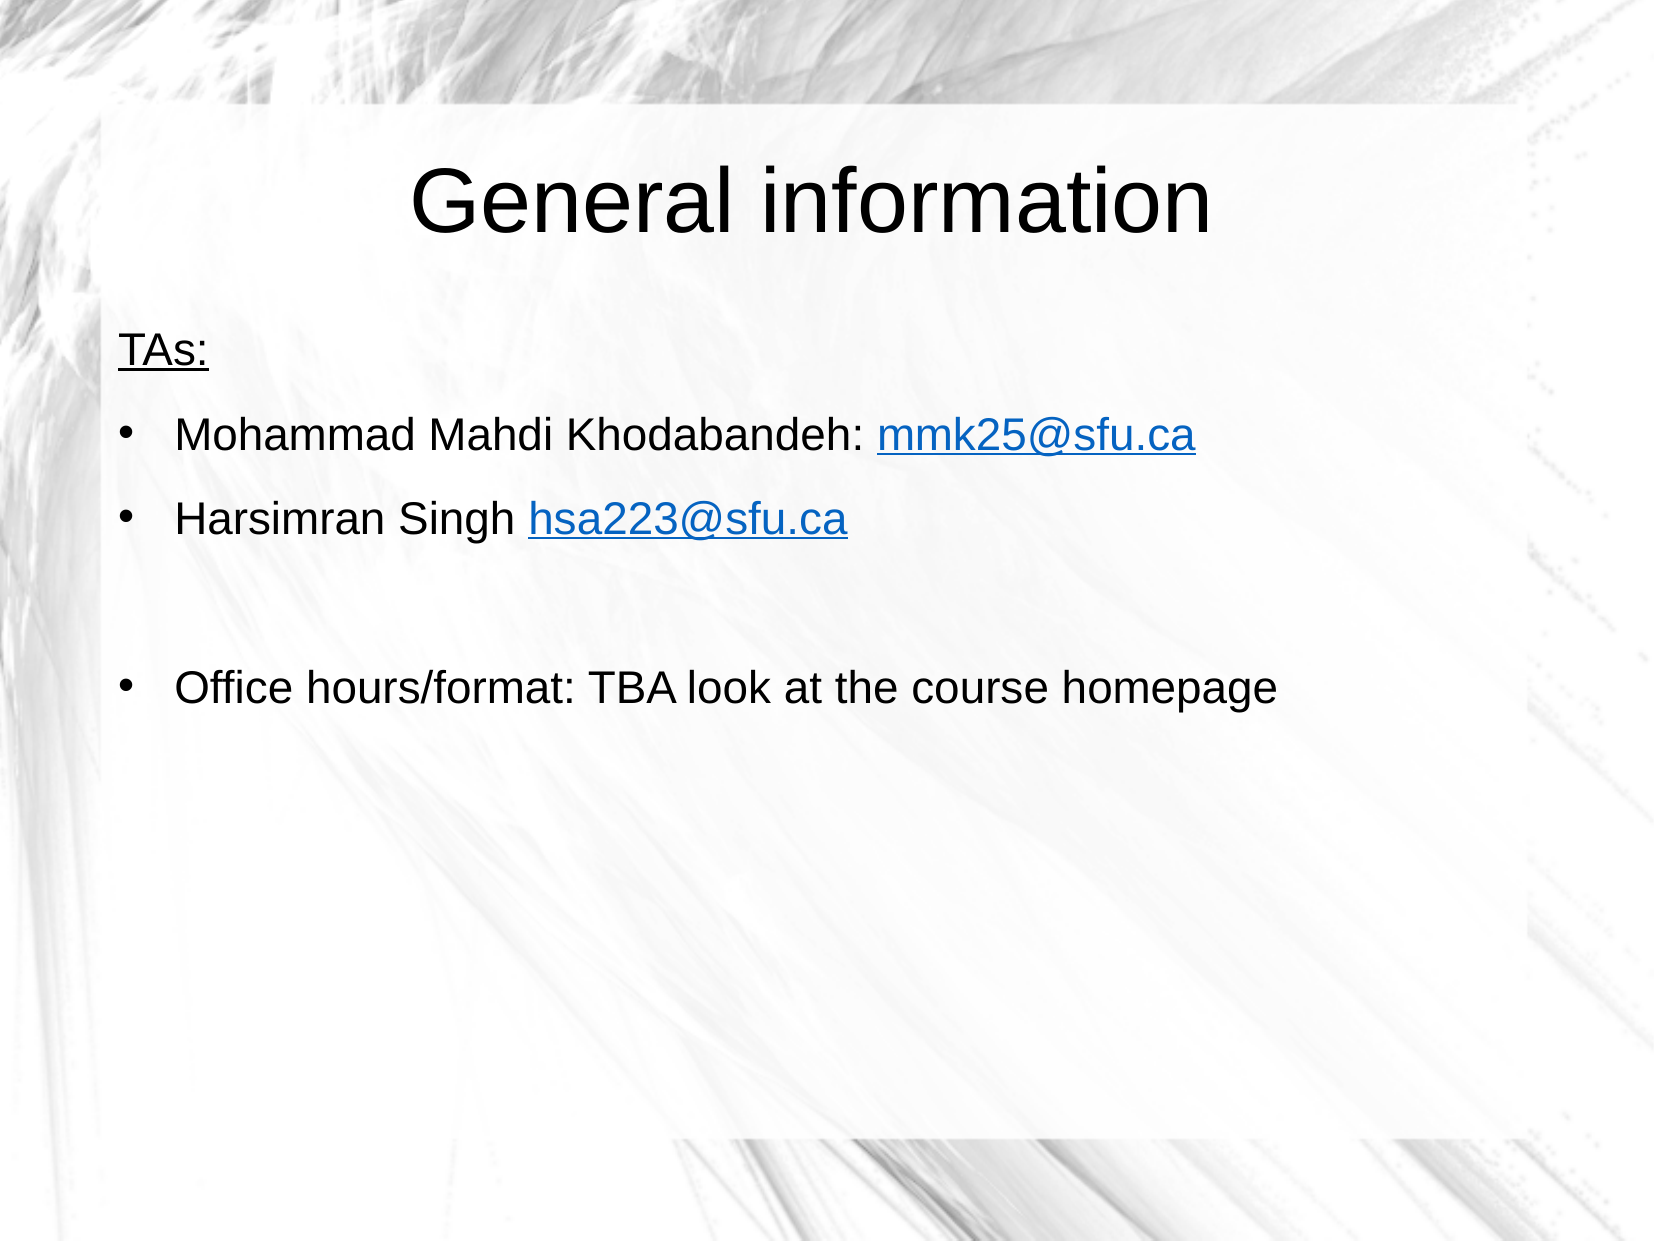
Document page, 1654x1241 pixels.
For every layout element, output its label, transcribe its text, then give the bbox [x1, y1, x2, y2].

title General information [118, 112, 1506, 281]
list TAs: Mohammad Mahdi Khodabandeh: mmk25@sfu.ca Harsimran Singh hsa223@sfu.ca Office hours/format: TBA look at the course homepage [118, 319, 1571, 1149]
picture [0, 0, 1654, 1241]
